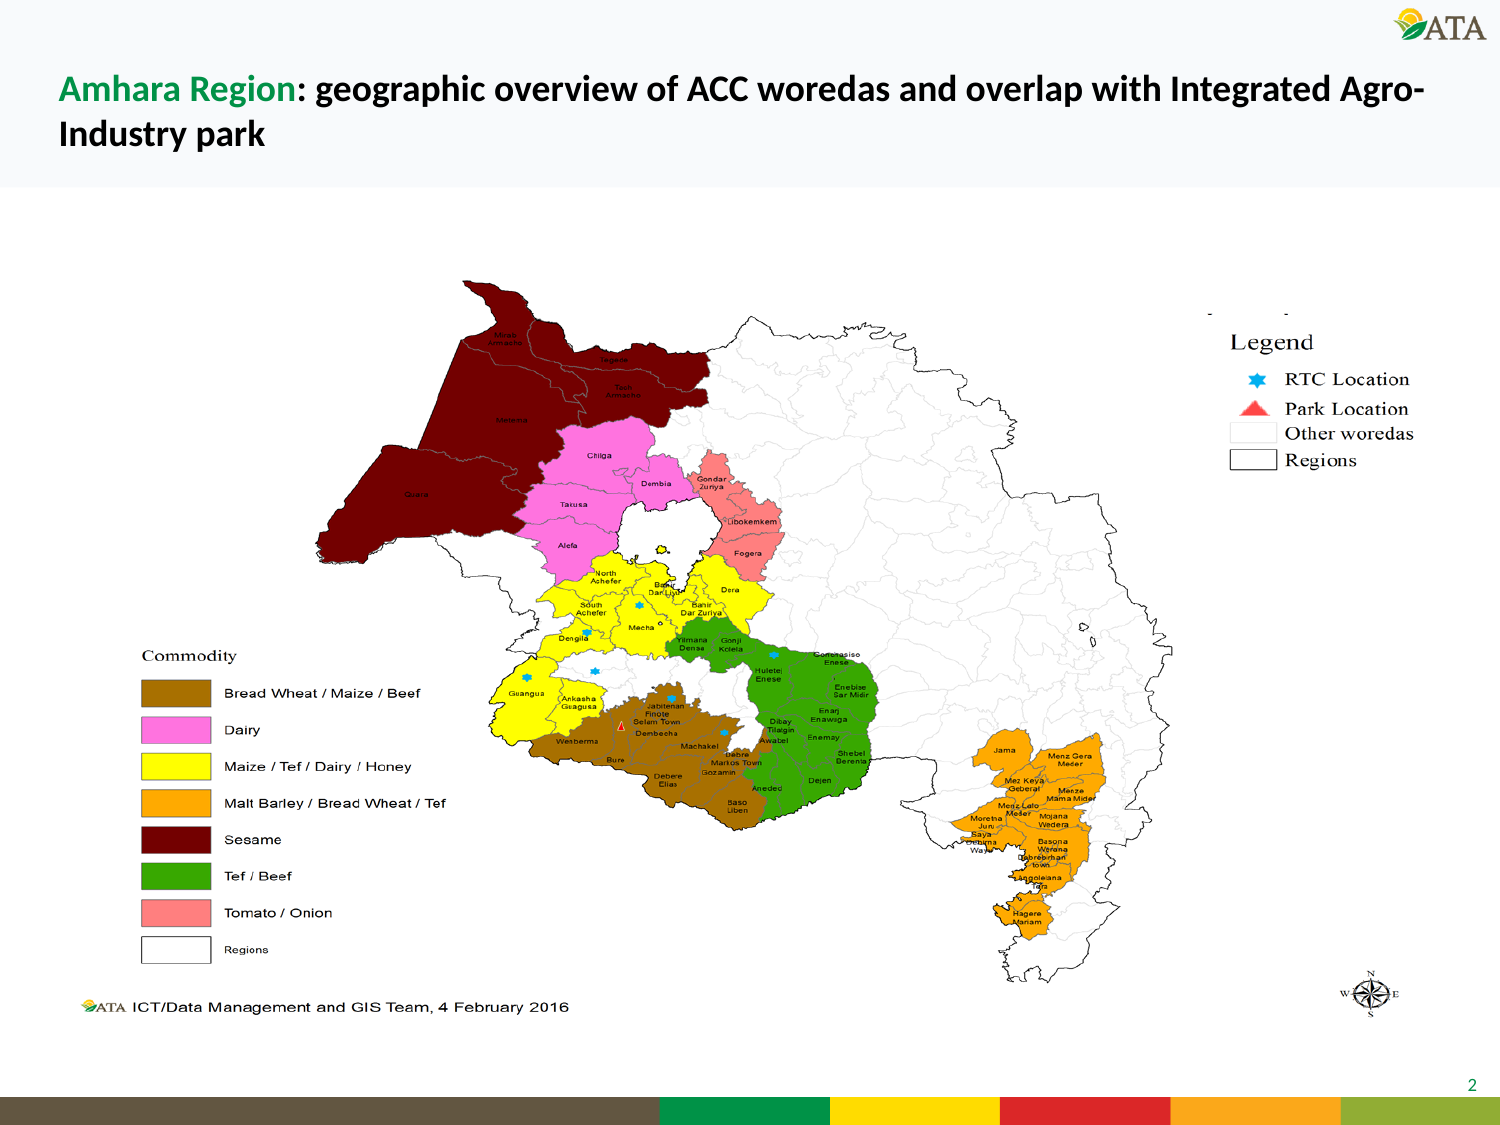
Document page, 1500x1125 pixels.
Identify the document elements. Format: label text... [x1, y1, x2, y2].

list Amhara Region: geographic overview of ACC woredas and overlap with Integrated Agro-Industry park [58, 47, 1443, 171]
picture [1373, 0, 1500, 53]
picture [41, 212, 1444, 1047]
picture [0, 1097, 1500, 1125]
